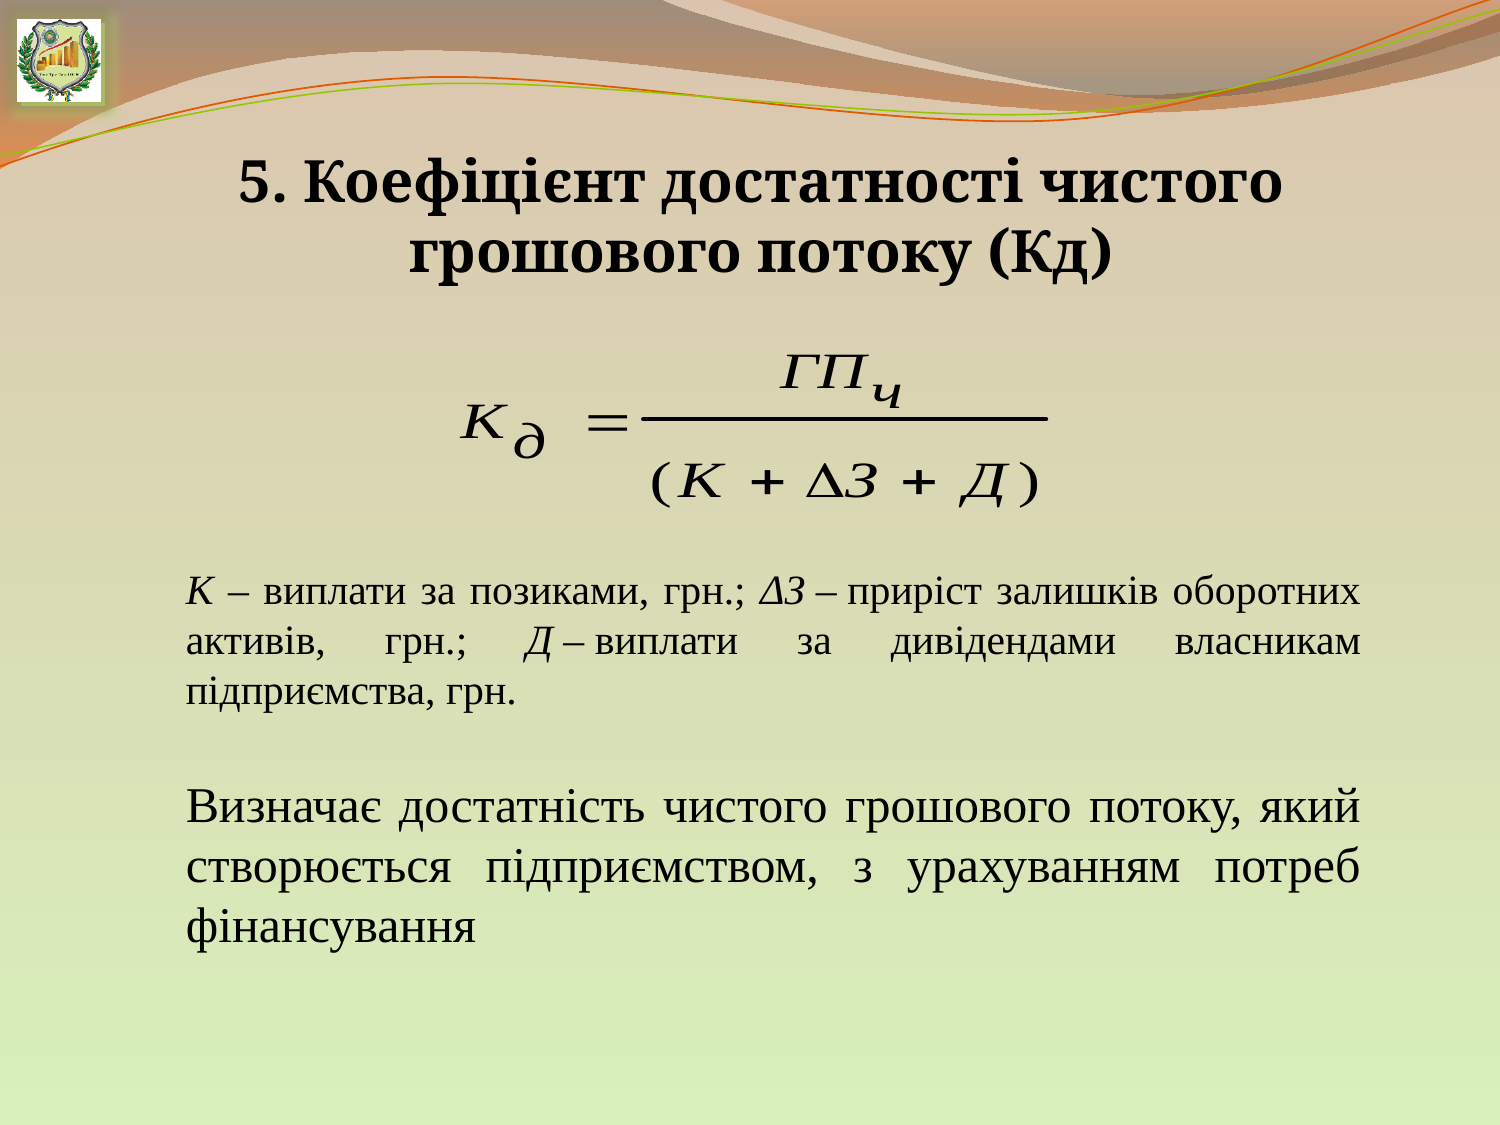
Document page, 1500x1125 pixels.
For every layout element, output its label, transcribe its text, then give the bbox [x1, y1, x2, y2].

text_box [442, 317, 1070, 528]
text_box 5. Коефіцієнт достатності чистого грошового потоку (Кд) [147, 137, 1376, 292]
text_box К – виплати за позиками, грн.; ΔЗ – приріст залишків оборотних активів, грн.; Д – виплати за дивідендами власникам підприємства, грн. Визначає достатність чистого грошового потоку, який створюється підприємством, з урахуванням потреб фінансування [171, 555, 1376, 960]
text_box Виробничо-фінансовий леверидж (ЛВФ) застосовується для визначення оптимальної структури та обсягу необхідних залучених коштів з урахуванням платності останніх [3, 4, 110, 75]
picture [17, 18, 101, 102]
text_box [0, 0, 1500, 75]
